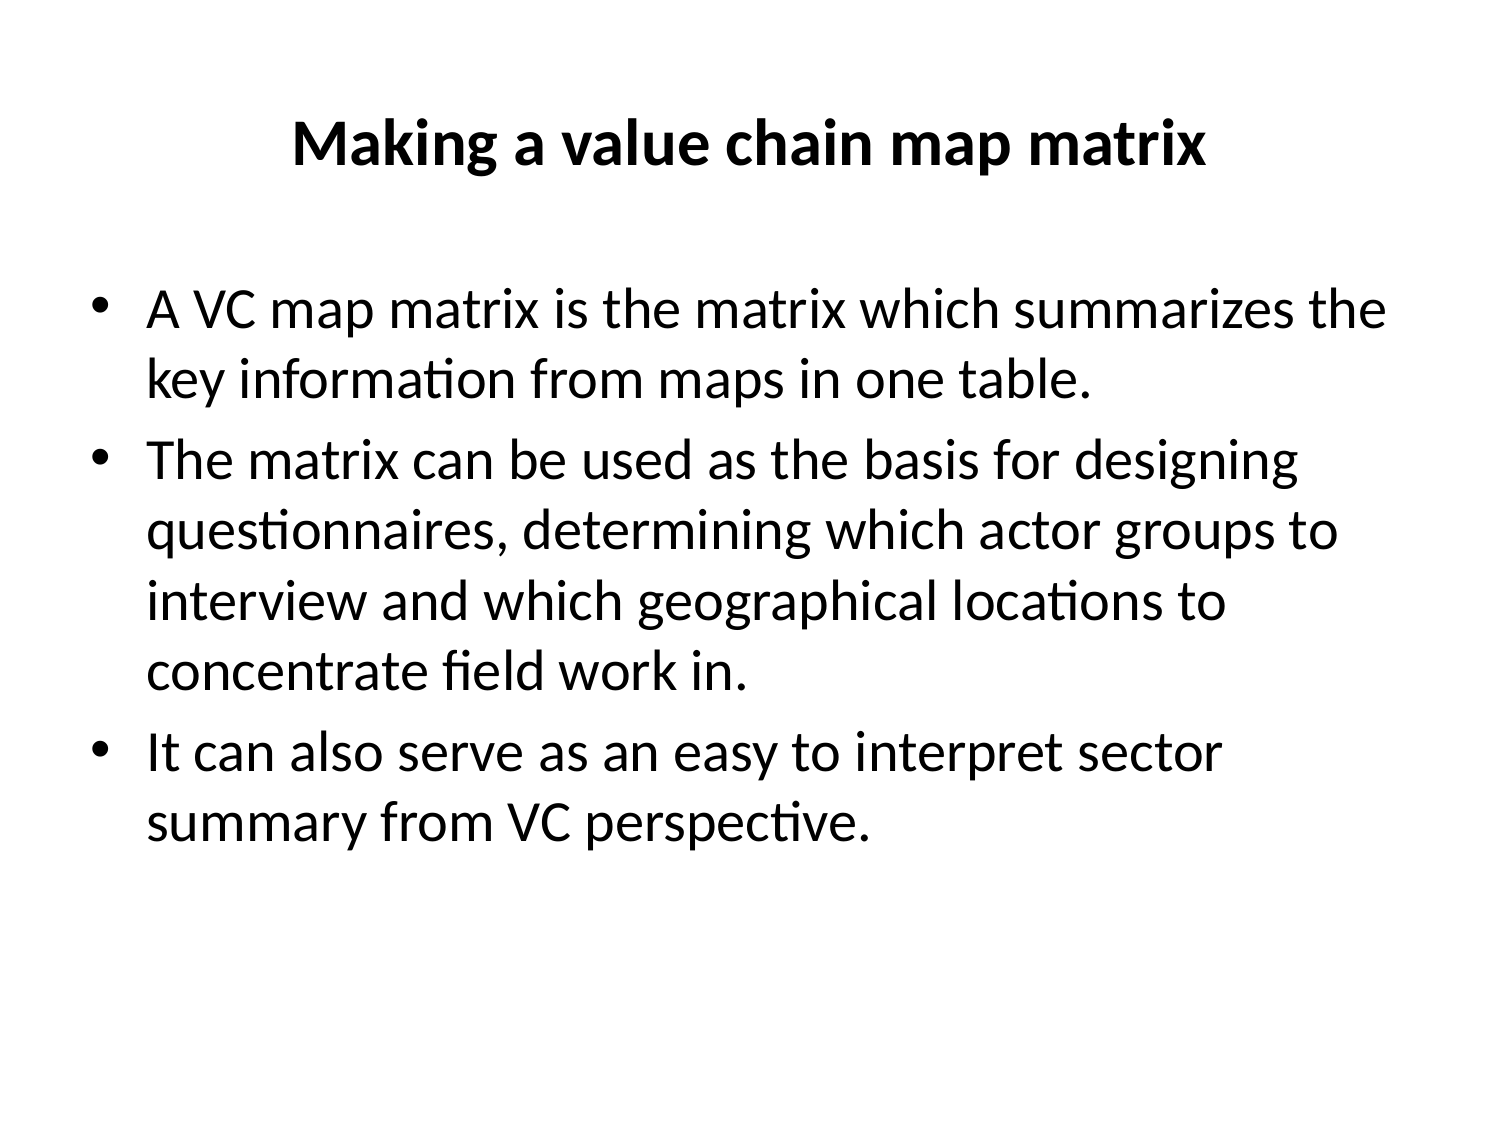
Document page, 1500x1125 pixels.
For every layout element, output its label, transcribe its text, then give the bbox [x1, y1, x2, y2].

title Making a value chain map matrix [75, 45, 1425, 233]
list A VC map matrix is the matrix which summarizes the key information from maps in one table. The matrix can be used as the basis for designing questionnaires, determining which actor groups to interview and which geographical locations to concentrate field work in. It can also serve as an easy to interpret sector summary from VC perspective. [75, 262, 1425, 1005]
